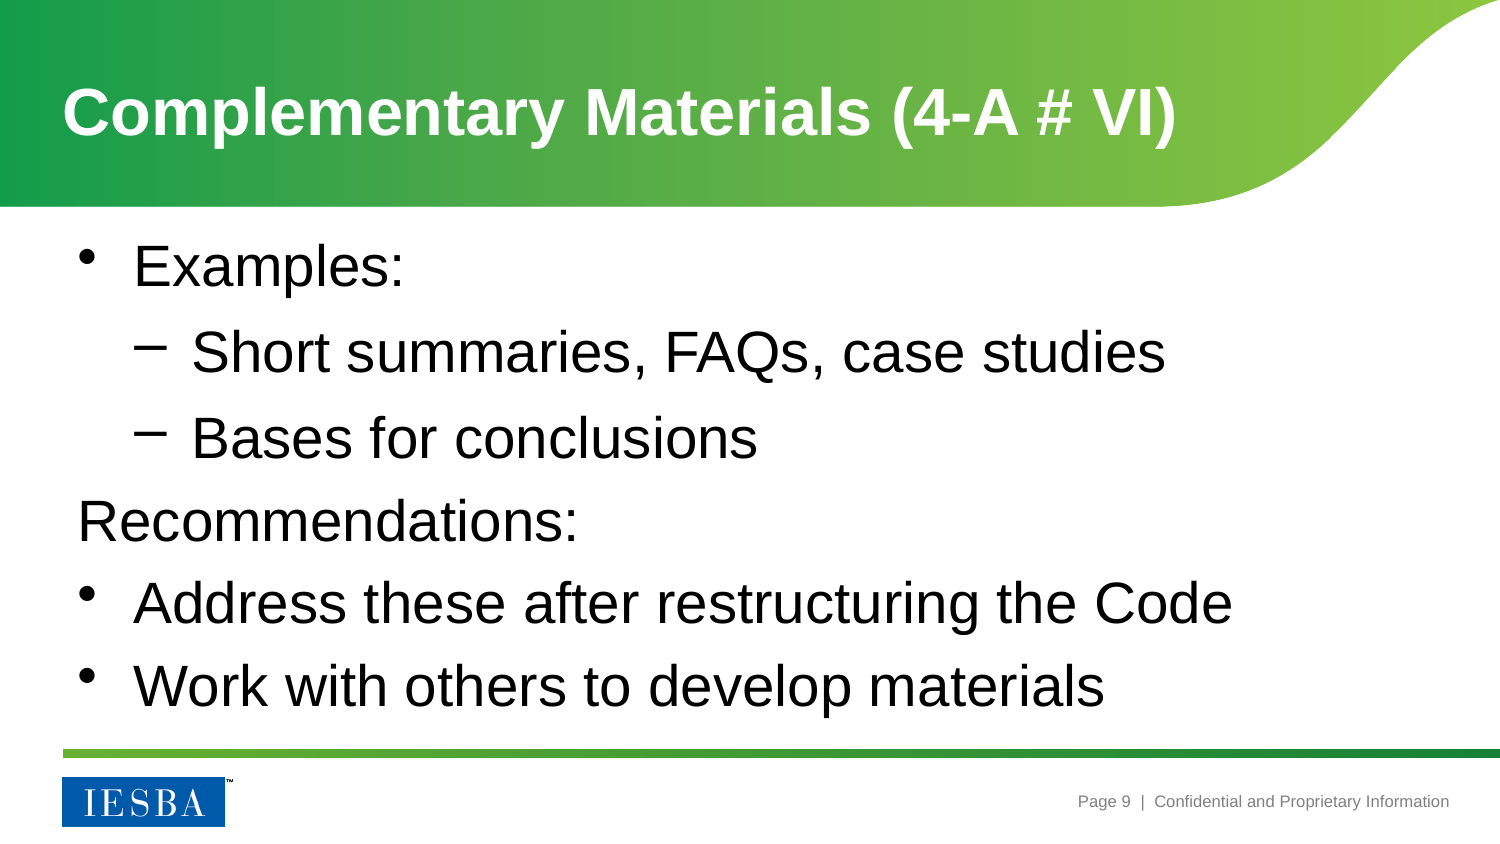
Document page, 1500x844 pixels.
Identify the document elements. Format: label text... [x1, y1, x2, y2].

picture [62, 777, 233, 827]
list Examples: Short summaries, FAQs, case studies Bases for conclusions Recommendations: Address these after restructuring the Code Work with others to develop materials [62, 220, 1450, 724]
picture [0, 0, 1500, 207]
title Complementary Materials (4-A # VI) [62, 75, 1300, 142]
